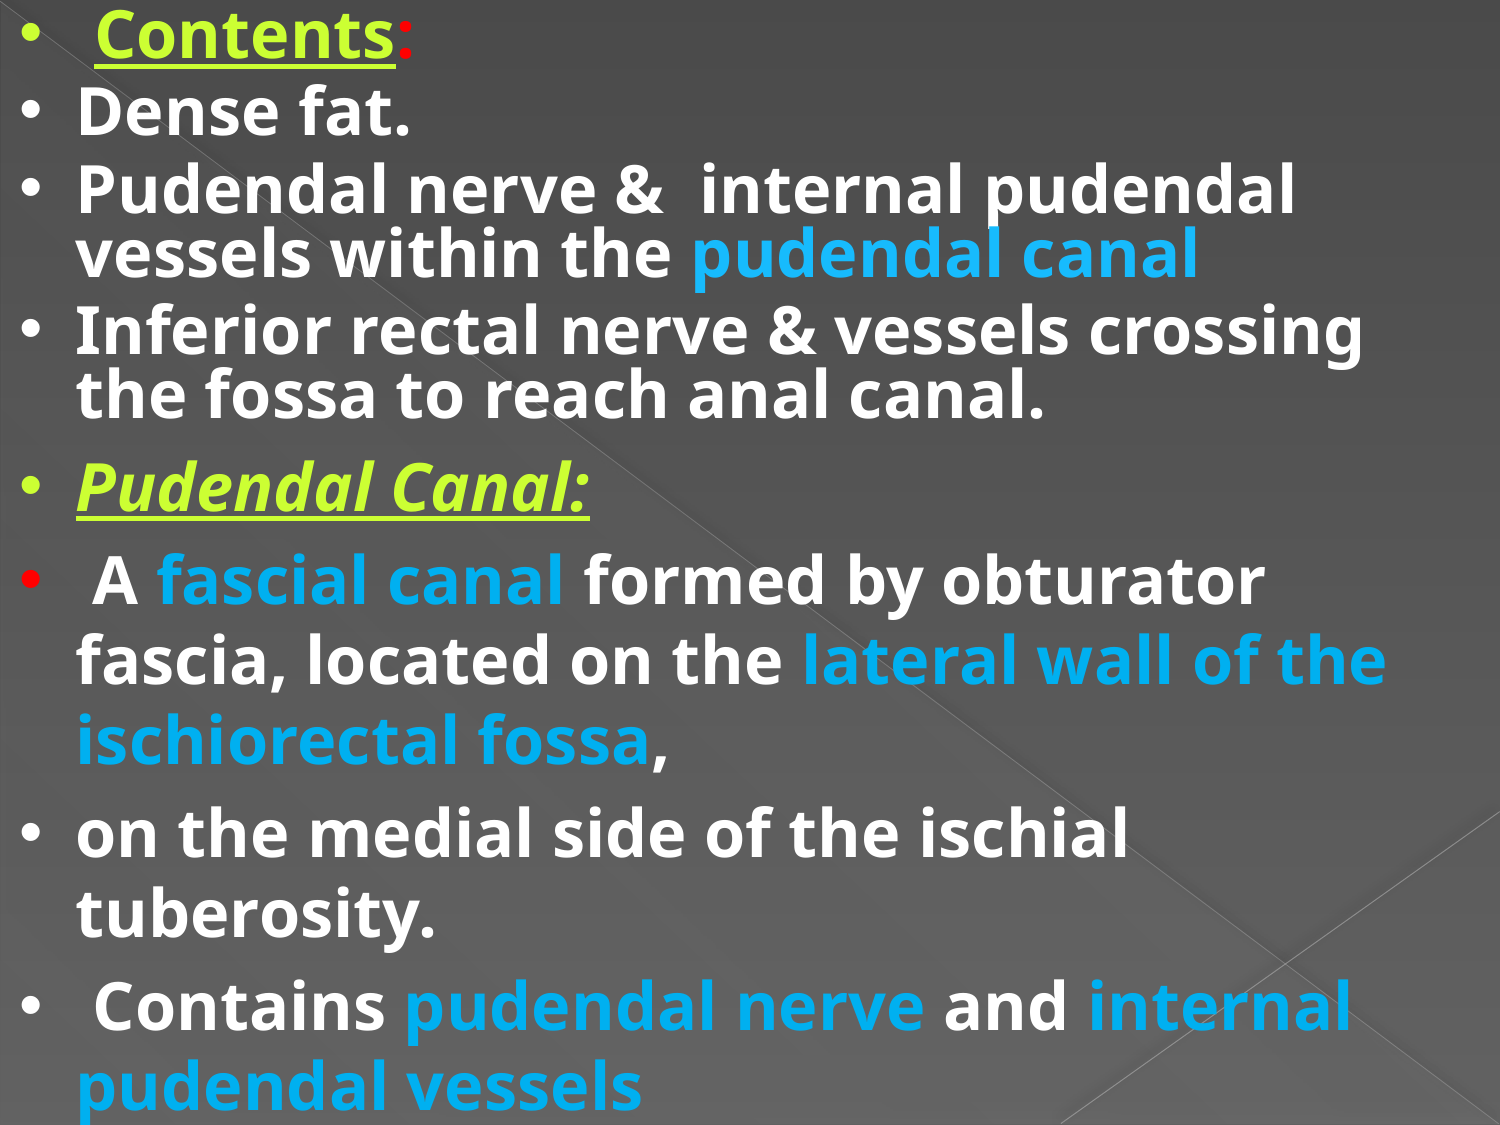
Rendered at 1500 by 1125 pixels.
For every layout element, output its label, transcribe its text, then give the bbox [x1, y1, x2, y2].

text_box Contents: Dense fat. Pudendal nerve & internal pudendal vessels within the pudendal canal Inferior rectal nerve & vessels crossing the fossa to reach anal canal. Pudendal Canal: A fascial canal formed by obturator fascia, located on the lateral wall of the ischiorectal fossa, on the medial side of the ischial tuberosity. Contains pudendal nerve and internal pudendal vessels [4, 0, 1500, 1125]
